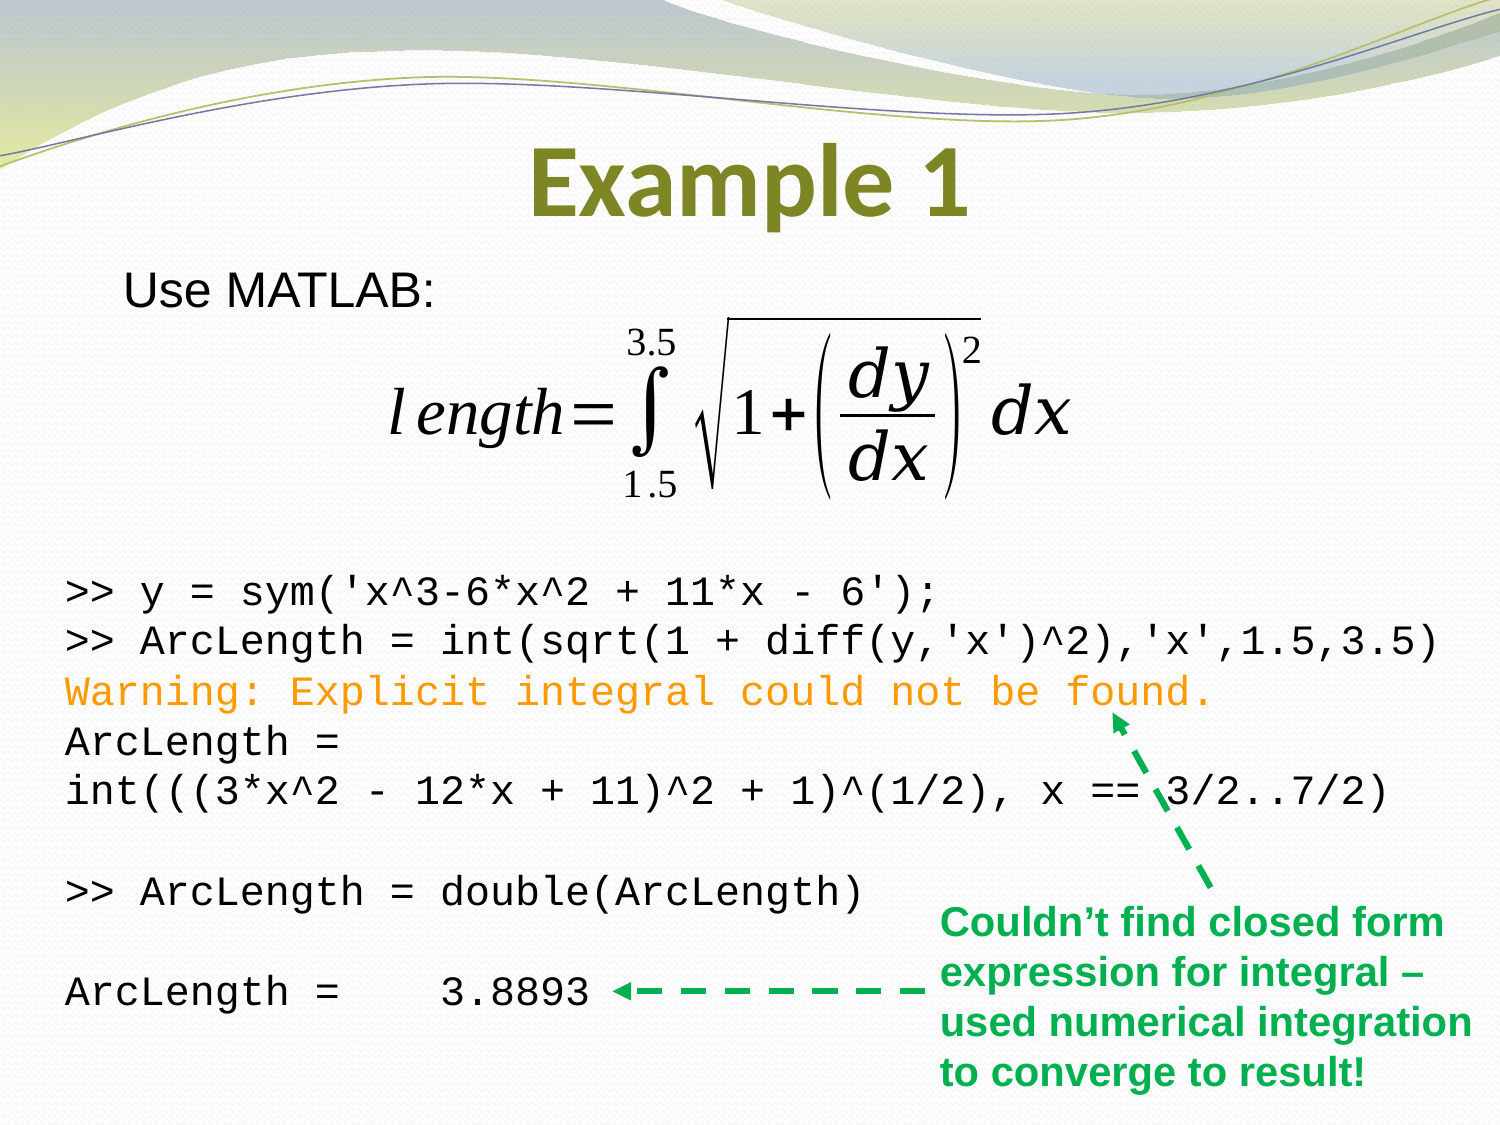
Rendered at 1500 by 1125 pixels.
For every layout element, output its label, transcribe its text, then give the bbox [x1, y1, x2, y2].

text_box Couldn’t find closed form expression for integral – used numerical integration to converge to result! [925, 887, 1497, 1103]
text_box Use MATLAB: [108, 249, 1334, 325]
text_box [1112, 712, 1211, 888]
text_box >> y = sym('x^3-6*x^2 + 11*x - 6'); >> ArcLength = int(sqrt(1 + diff(y,'x')^2),'x',1.5,3.5) Warning: Explicit integral could not be found. ArcLength = int(((3*x^2 - 12*x + 11)^2 + 1)^(1/2), x == 3/2..7/2) >> ArcLength = double(ArcLength) ArcLength = 3.8893 [49, 555, 1459, 1021]
title Example 1 [75, 50, 1425, 238]
